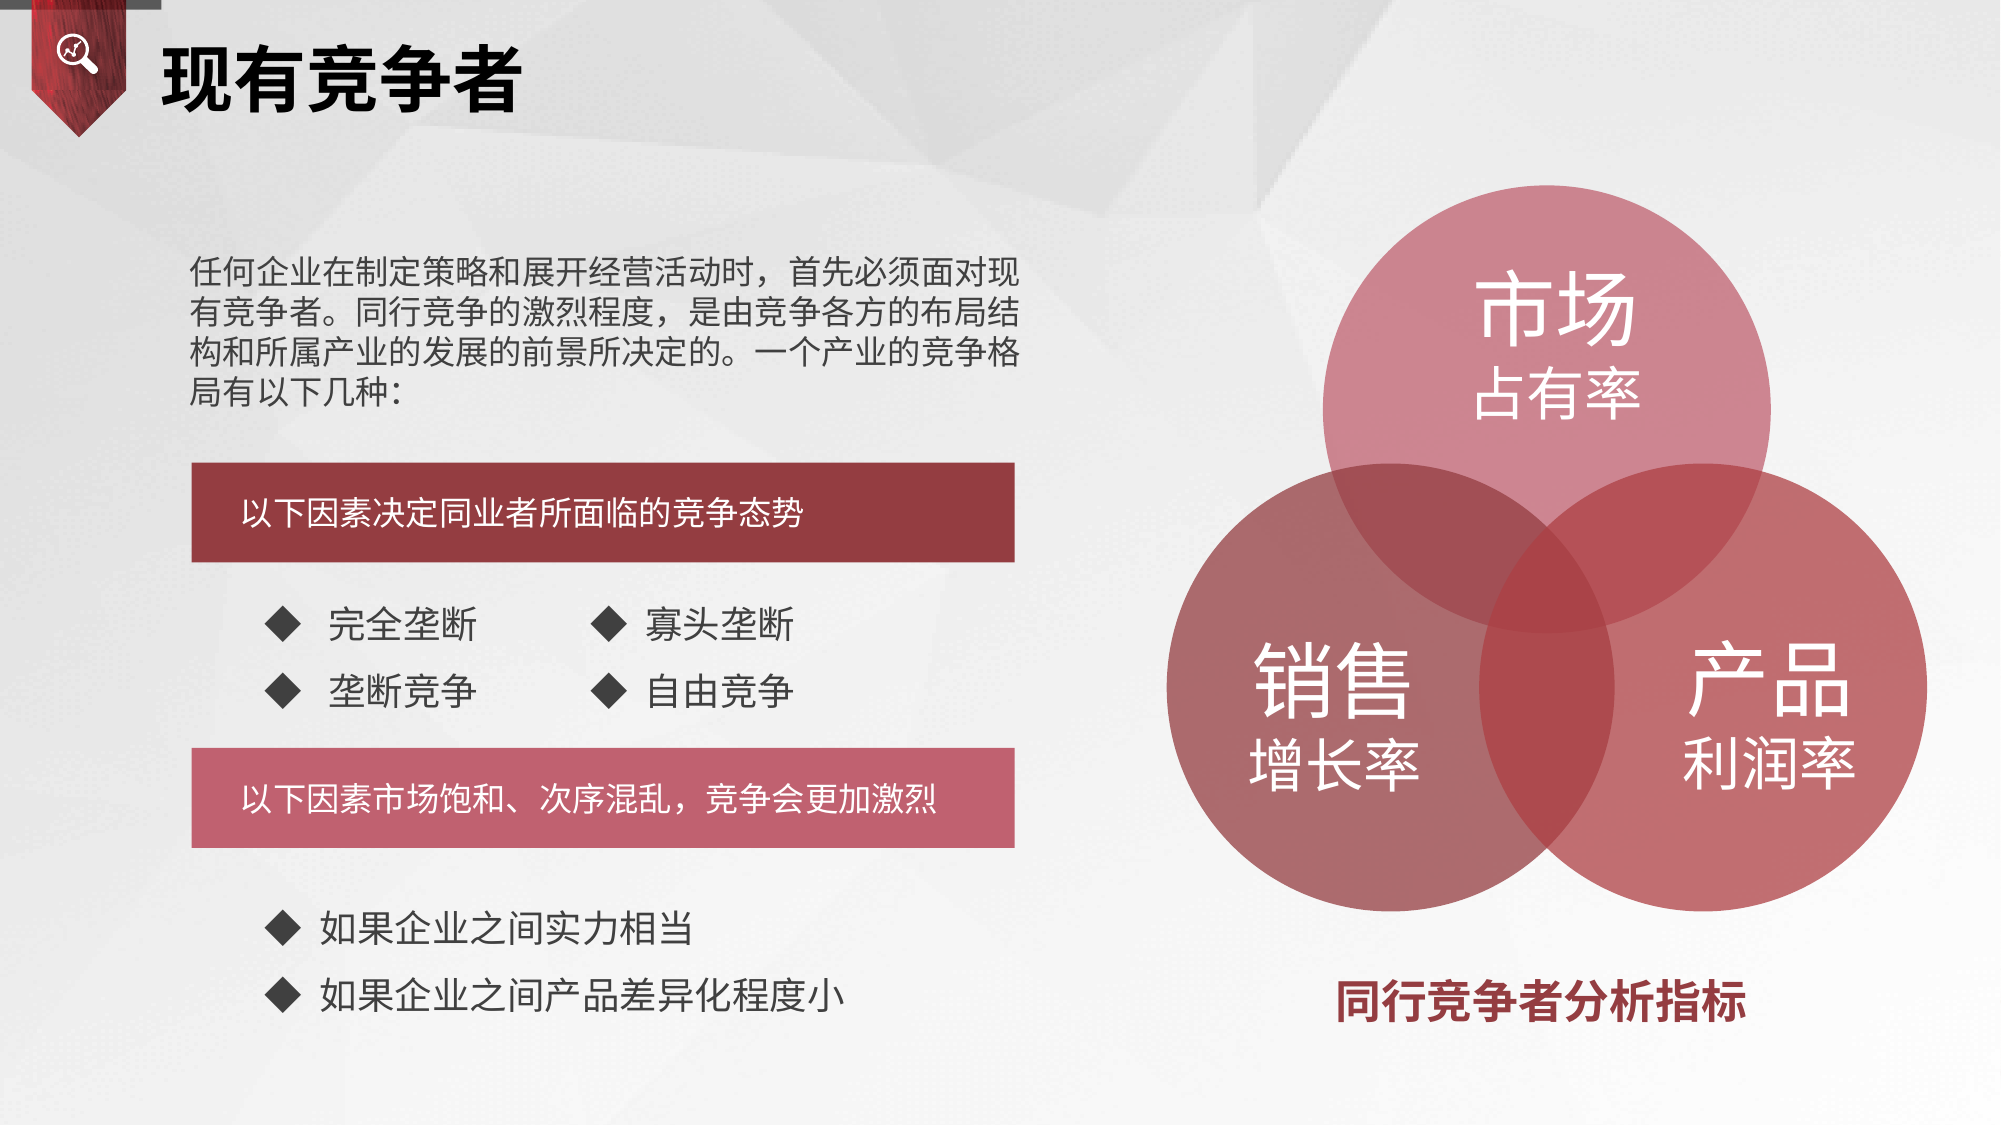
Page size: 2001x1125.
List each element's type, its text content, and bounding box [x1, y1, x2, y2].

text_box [174, 243, 1042, 1027]
picture [0, 0, 2001, 1125]
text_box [1322, 185, 1771, 463]
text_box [1479, 463, 1928, 912]
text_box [1166, 463, 1479, 912]
text_box 同行竞争者分析指标 [1320, 938, 1865, 1036]
text_box 现有竞争者 [149, 28, 891, 128]
